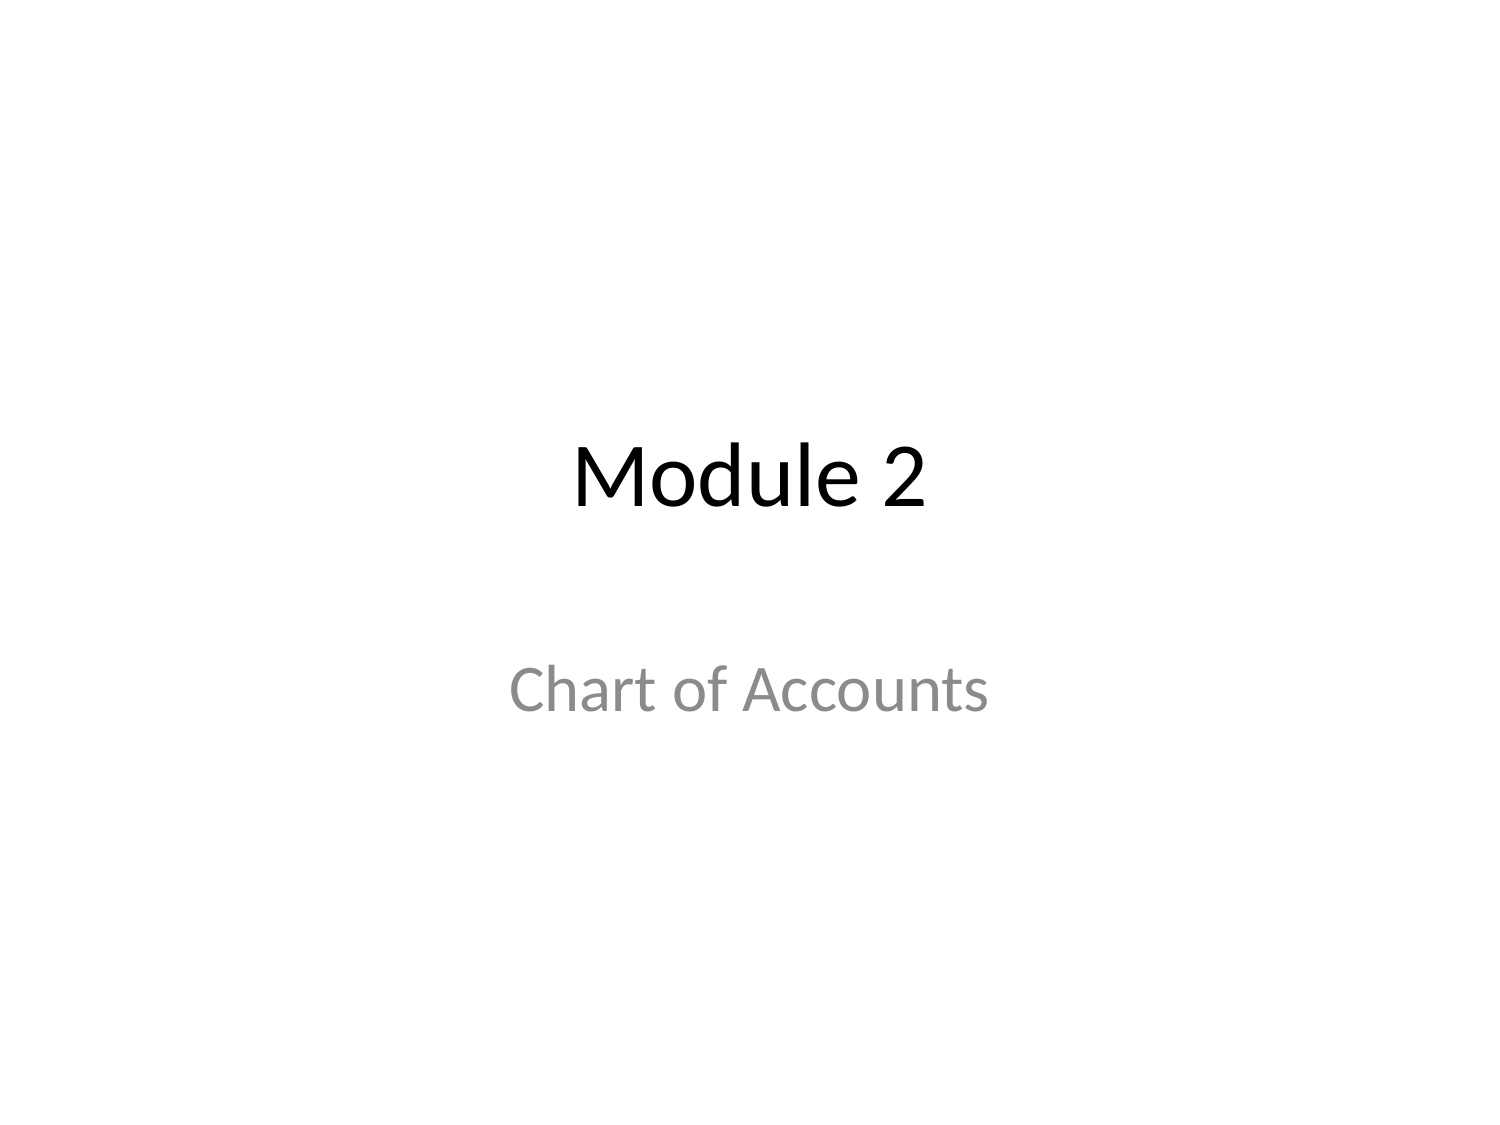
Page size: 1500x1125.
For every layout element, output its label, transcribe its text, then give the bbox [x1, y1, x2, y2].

title Module 2 [112, 349, 1388, 591]
subtitle Chart of Accounts [225, 637, 1275, 925]
